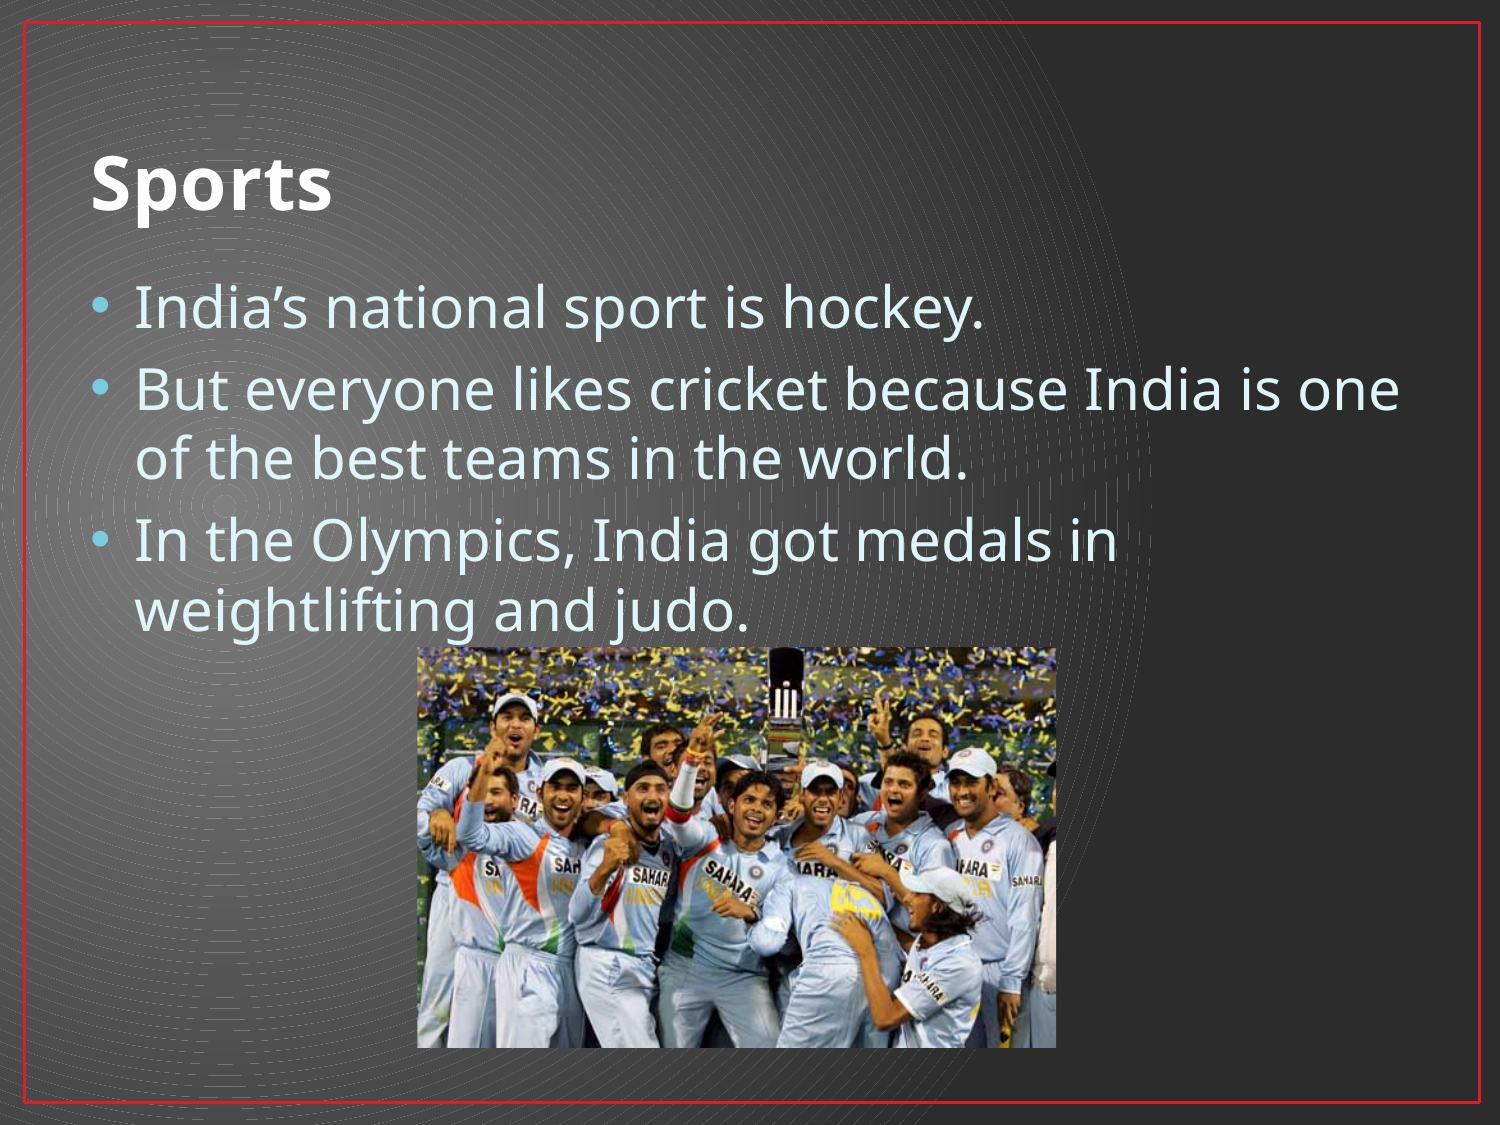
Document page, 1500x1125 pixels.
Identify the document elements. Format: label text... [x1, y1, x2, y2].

title Sports [75, 45, 1425, 233]
picture [417, 647, 1057, 1048]
list India’s national sport is hockey. But everyone likes cricket because India is one of the best teams in the world. In the Olympics, India got medals in weightlifting and judo. [74, 262, 1426, 1006]
